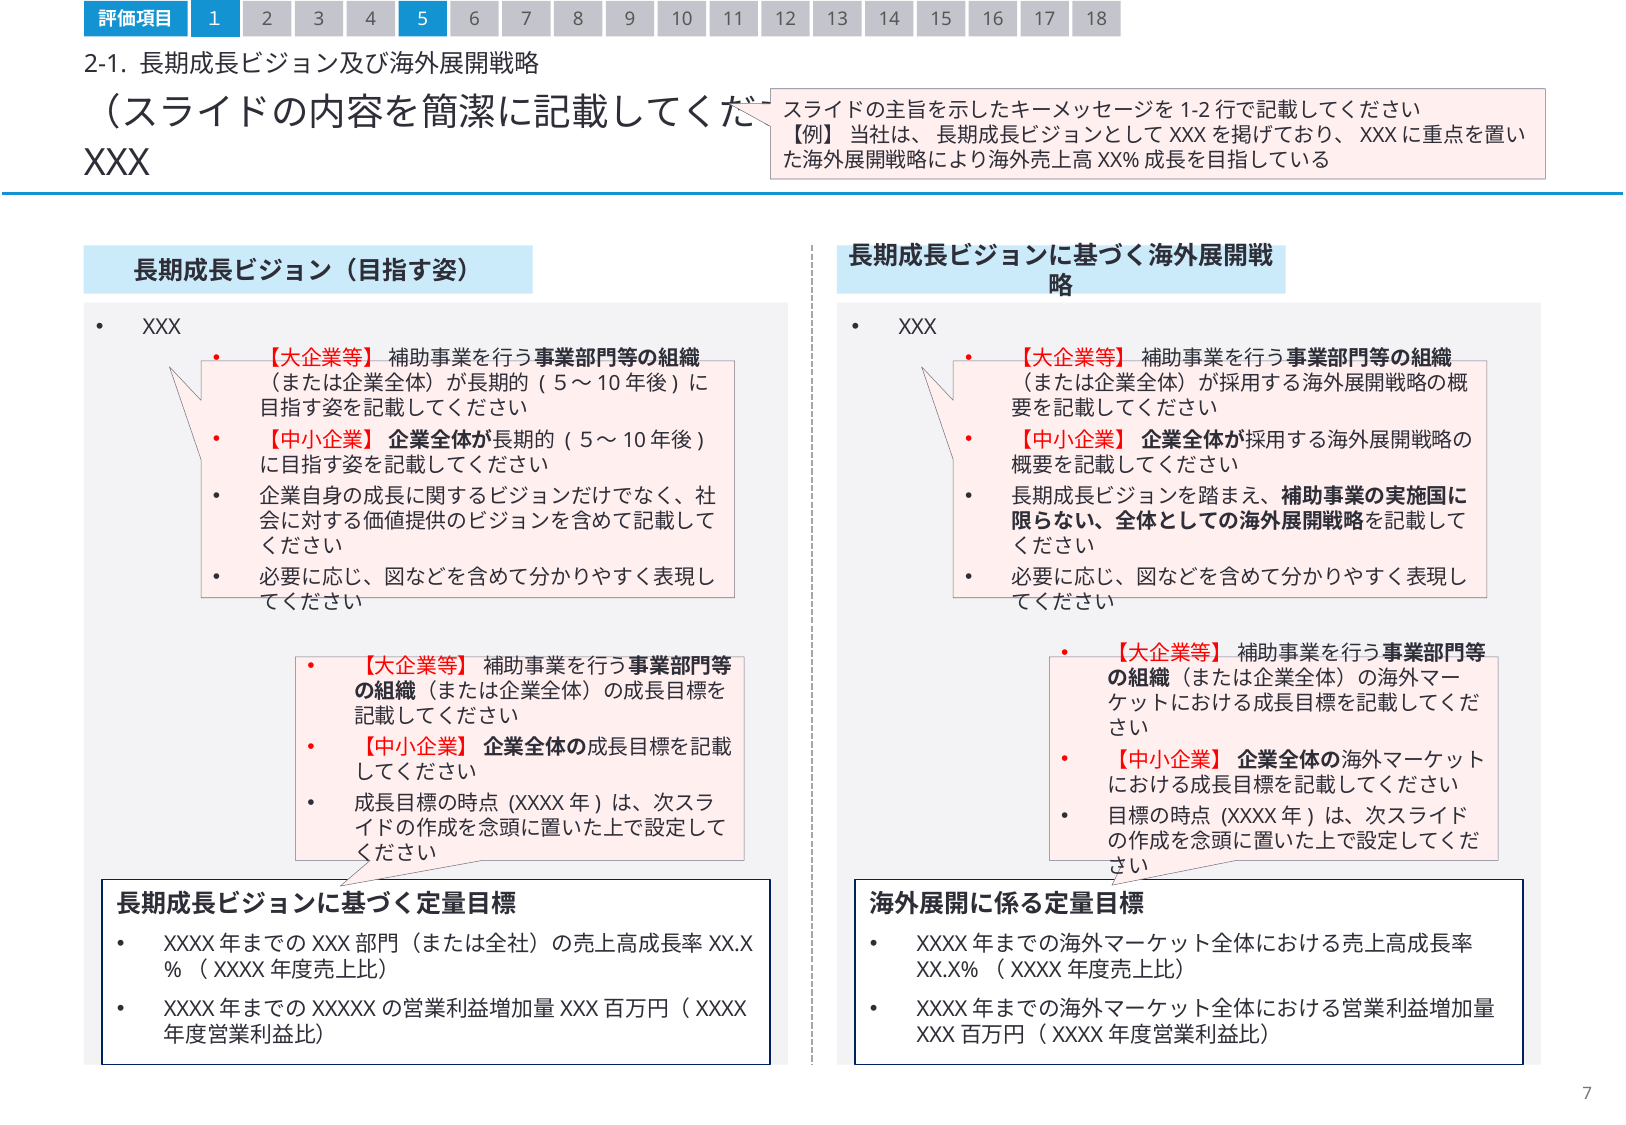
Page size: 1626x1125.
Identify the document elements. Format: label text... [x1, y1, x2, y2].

text_box XXX [836, 302, 1541, 1065]
text_box 海外展開に係る定量目標 XXXX年までの海外マーケット全体における売上高成長率XX.X%（XXXX年度売上比） XXXX年までの海外マーケット全体における営業利益増加量XXX百万円（XXXX年度営業利益比） [854, 879, 1524, 1065]
text_box 長期成長ビジョンに基づく定量目標 XXXX年までのXXX部門（または全社）の売上高成長率XX.X%（XXXX年度売上比） XXXX年までのXXXXXの営業利益増加量XXX百万円（XXXX年度営業利益比） [101, 879, 771, 1065]
text_box スライドの主旨を示したキーメッセージを1-2行で記載してください 【例】 当社は、 長期成長ビジョンとしてXXXを掲げており、XXXに重点を置いた海外展開戦略により海外売上高XX%成長を目指している [728, 87, 1547, 180]
list （スライドの内容を簡潔に記載してください） XXX [84, 83, 1543, 183]
text_box XXX [83, 302, 788, 1065]
text_box 【大企業等】 補助事業を行う事業部門等の組織（または企業全体）が長期的 (５～10年後) に目指す姿を記載してください 【中小企業】 企業全体が長期的 (５～10年後) に目指す姿を記載してください 企業自身の成長に関するビジョンだけでなく、社会に対する価値提供のビジョンを含めて記載してください 必要に応じ、図などを含めて分かりやすく表現してください [168, 359, 736, 599]
list 2-1. 長期成長ビジョン及び海外展開戦略 [84, 40, 1543, 82]
text_box 【大企業等】 補助事業を行う事業部門等の組織（または企業全体）の成長目標を記載してください 【中小企業】 企業全体の成長目標を記載してください 成長目標の時点 (XXXX年) は、次スライドの作成を念頭に置いた上で設定してください [294, 655, 746, 887]
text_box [83, 0, 1122, 37]
text_box 長期成長ビジョン（目指す姿） [83, 244, 533, 295]
text_box 長期成長ビジョンに基づく海外展開戦略 [836, 244, 1287, 295]
text_box 【大企業等】 補助事業を行う事業部門等の組織（または企業全体）が採用する海外展開戦略の概要を記載してください 【中小企業】 企業全体が採用する海外展開戦略の概要を記載してください 長期成長ビジョンを踏まえ、補助事業の実施国に限らない、全体としての海外展開戦略を記載してください 必要に応じ、図などを含めて分かりやすく表現してください [920, 359, 1488, 599]
text_box 【大企業等】 補助事業を行う事業部門等の組織（または企業全体）の海外マーケットにおける成長目標を記載してください 【中小企業】 企業全体の海外マーケットにおける成長目標を記載してください 目標の時点 (XXXX年) は、次スライドの作成を念頭に置いた上で設定してください [1048, 655, 1499, 887]
